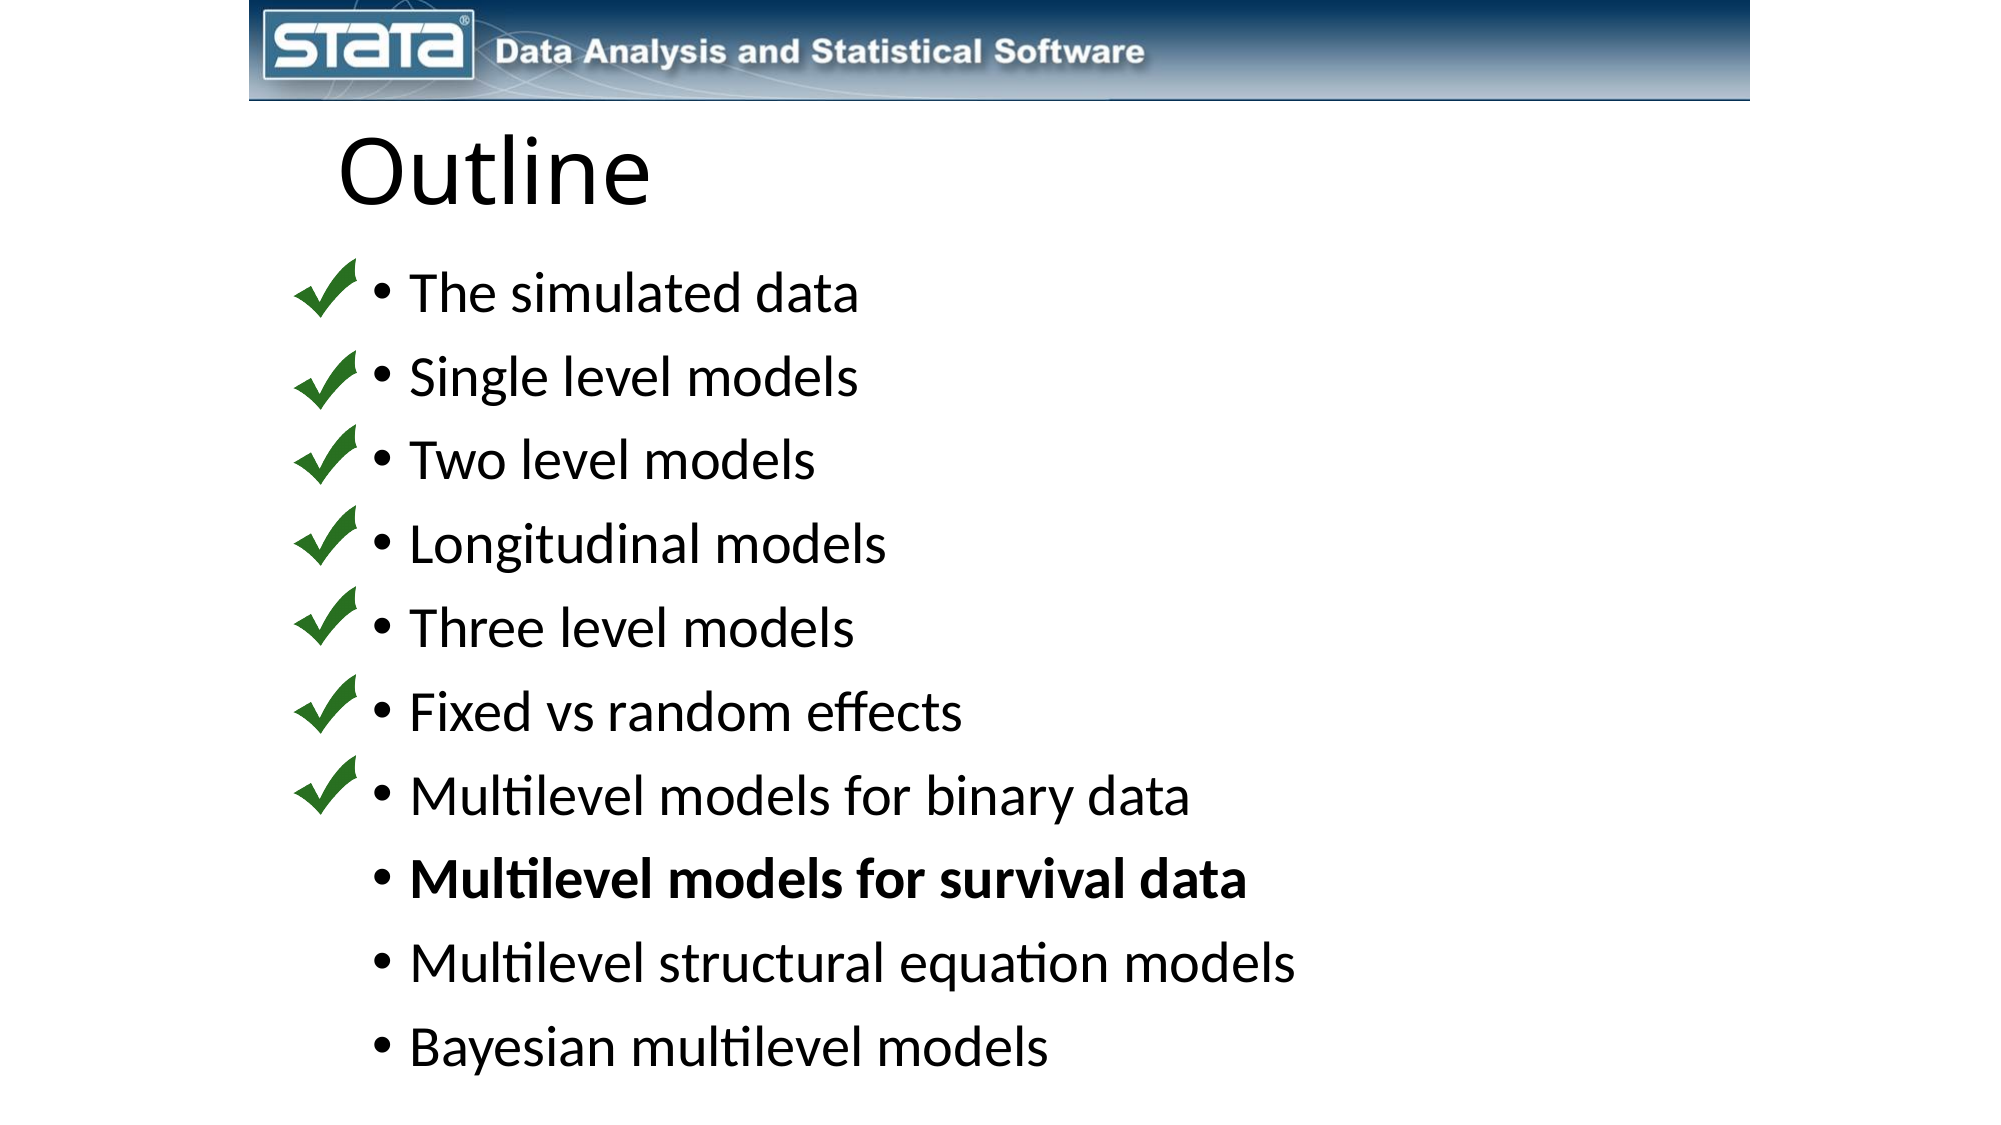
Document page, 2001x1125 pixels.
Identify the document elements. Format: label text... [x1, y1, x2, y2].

picture [293, 349, 358, 410]
picture [293, 674, 358, 735]
picture [293, 586, 358, 646]
picture [293, 505, 358, 566]
title Outline [321, 101, 1671, 250]
picture [293, 258, 358, 318]
list The simulated data Single level models Two level models Longitudinal models Three level models Fixed vs random effects Multilevel models for binary data Multilevel models for survival data Multilevel structural equation models Bayesian multilevel models [357, 254, 1700, 1100]
picture [293, 424, 358, 485]
picture [249, 0, 1750, 101]
picture [293, 754, 358, 815]
